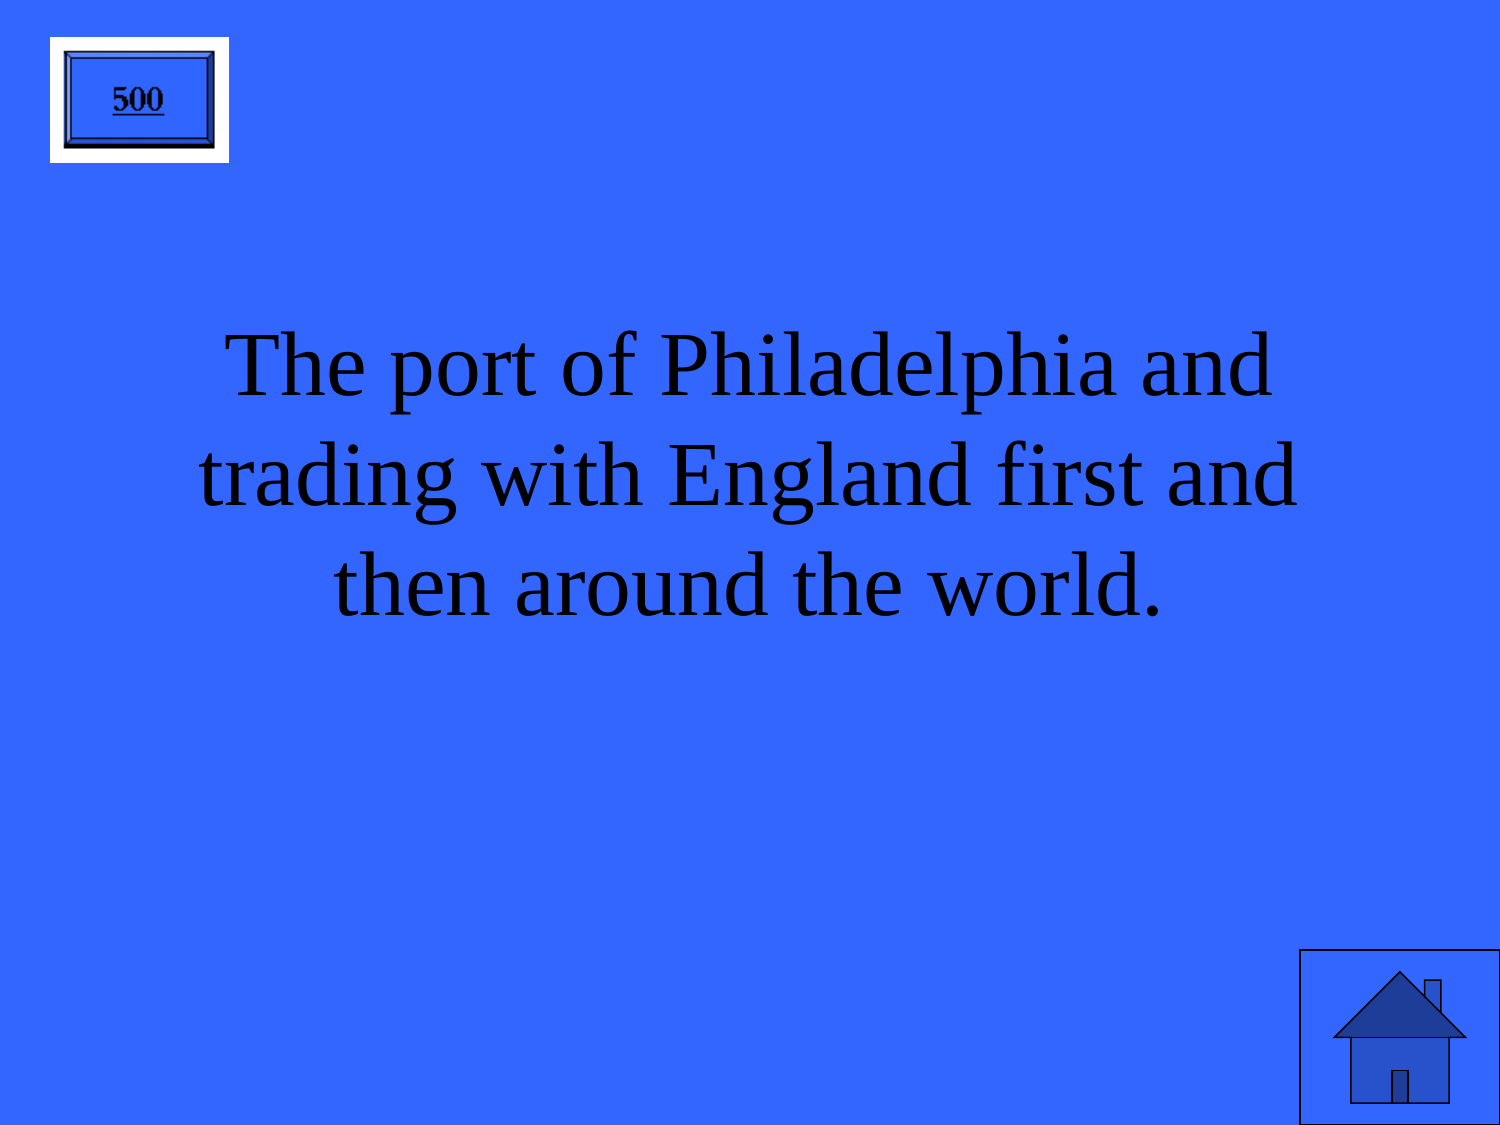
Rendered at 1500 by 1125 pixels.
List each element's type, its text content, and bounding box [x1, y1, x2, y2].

picture [49, 37, 229, 163]
title The port of Philadelphia and trading with England first and then around the world. [112, 375, 1388, 563]
text_box [1299, 950, 1500, 1125]
